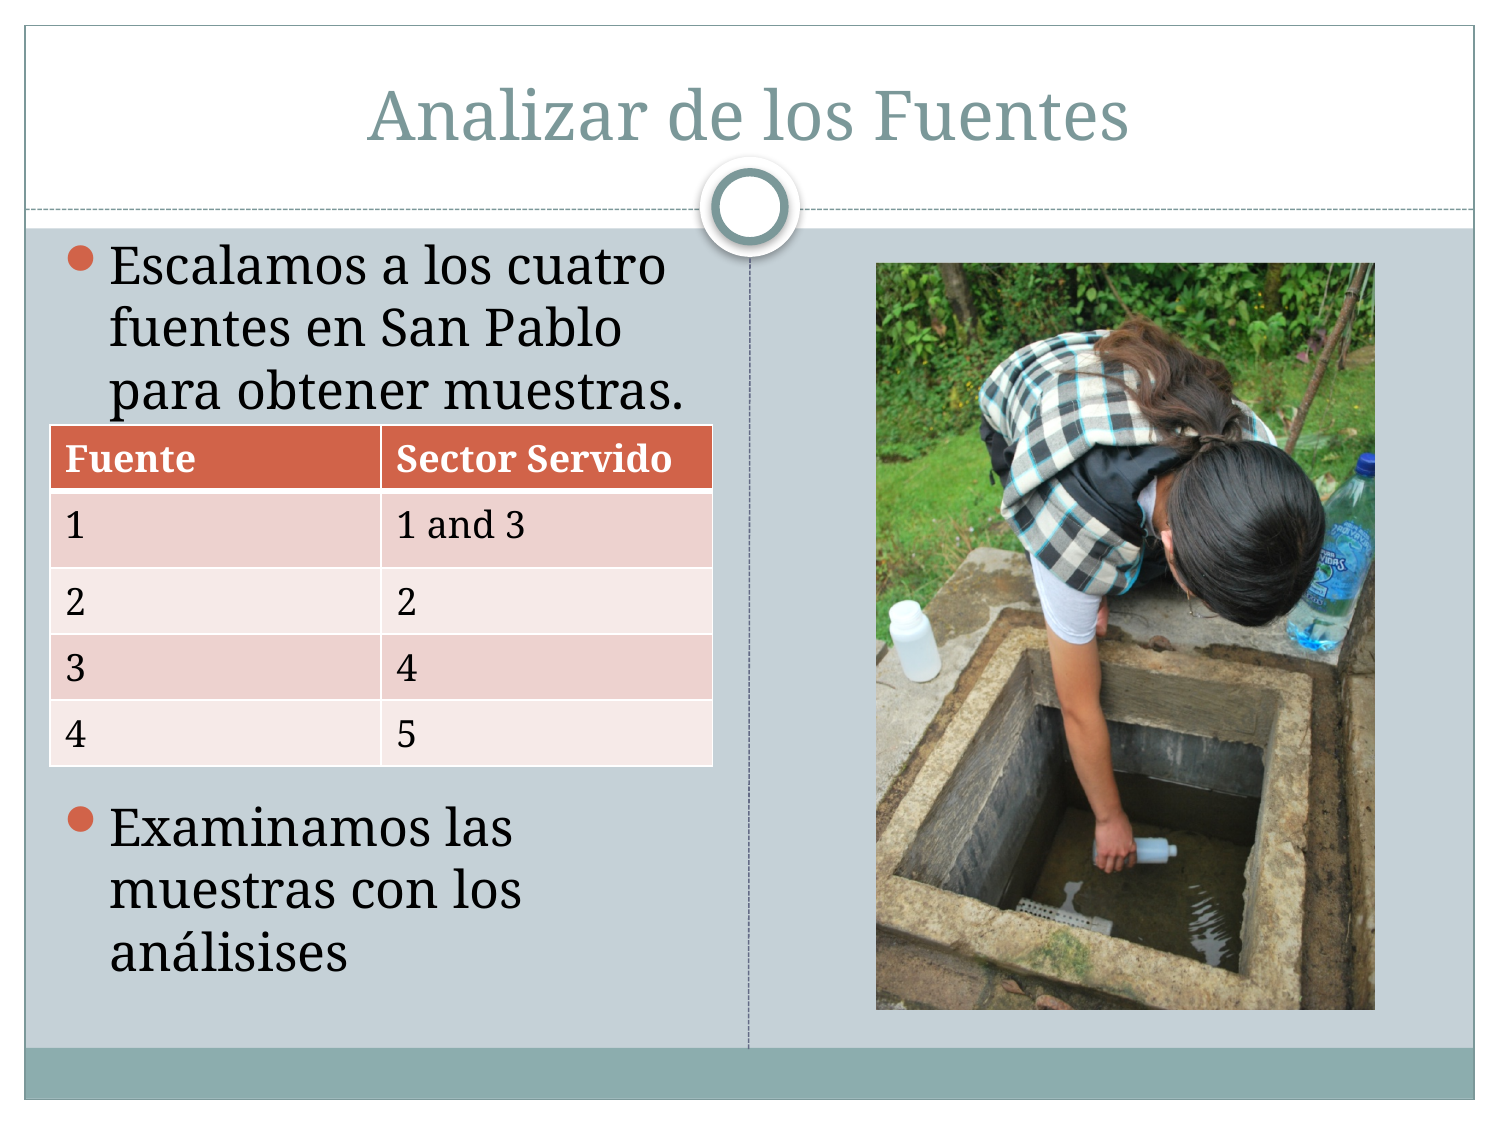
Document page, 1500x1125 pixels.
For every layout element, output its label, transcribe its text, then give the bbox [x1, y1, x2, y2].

table_cell 2 [382, 569, 712, 633]
table_cell 1 [51, 494, 380, 567]
picture [751, 263, 1499, 1010]
list Escalamos a los cuatro fuentes en San Pablo para obtener muestras. Examinamos las muestras con los análisises [49, 224, 712, 424]
table_cell 3 [51, 635, 380, 699]
list Escalamos a los cuatro fuentes en San Pablo para obtener muestras. Examinamos las muestras con los análisises [49, 767, 712, 1050]
table_header Sector Servido [382, 426, 712, 488]
table_cell 1 and 3 [382, 494, 712, 567]
table_header Fuente [51, 426, 380, 488]
table_cell 5 [382, 701, 712, 765]
table_cell 4 [382, 635, 712, 699]
table_cell 4 [51, 701, 380, 765]
title Analizar de los Fuentes [49, 37, 1450, 162]
table_cell 2 [51, 569, 380, 633]
